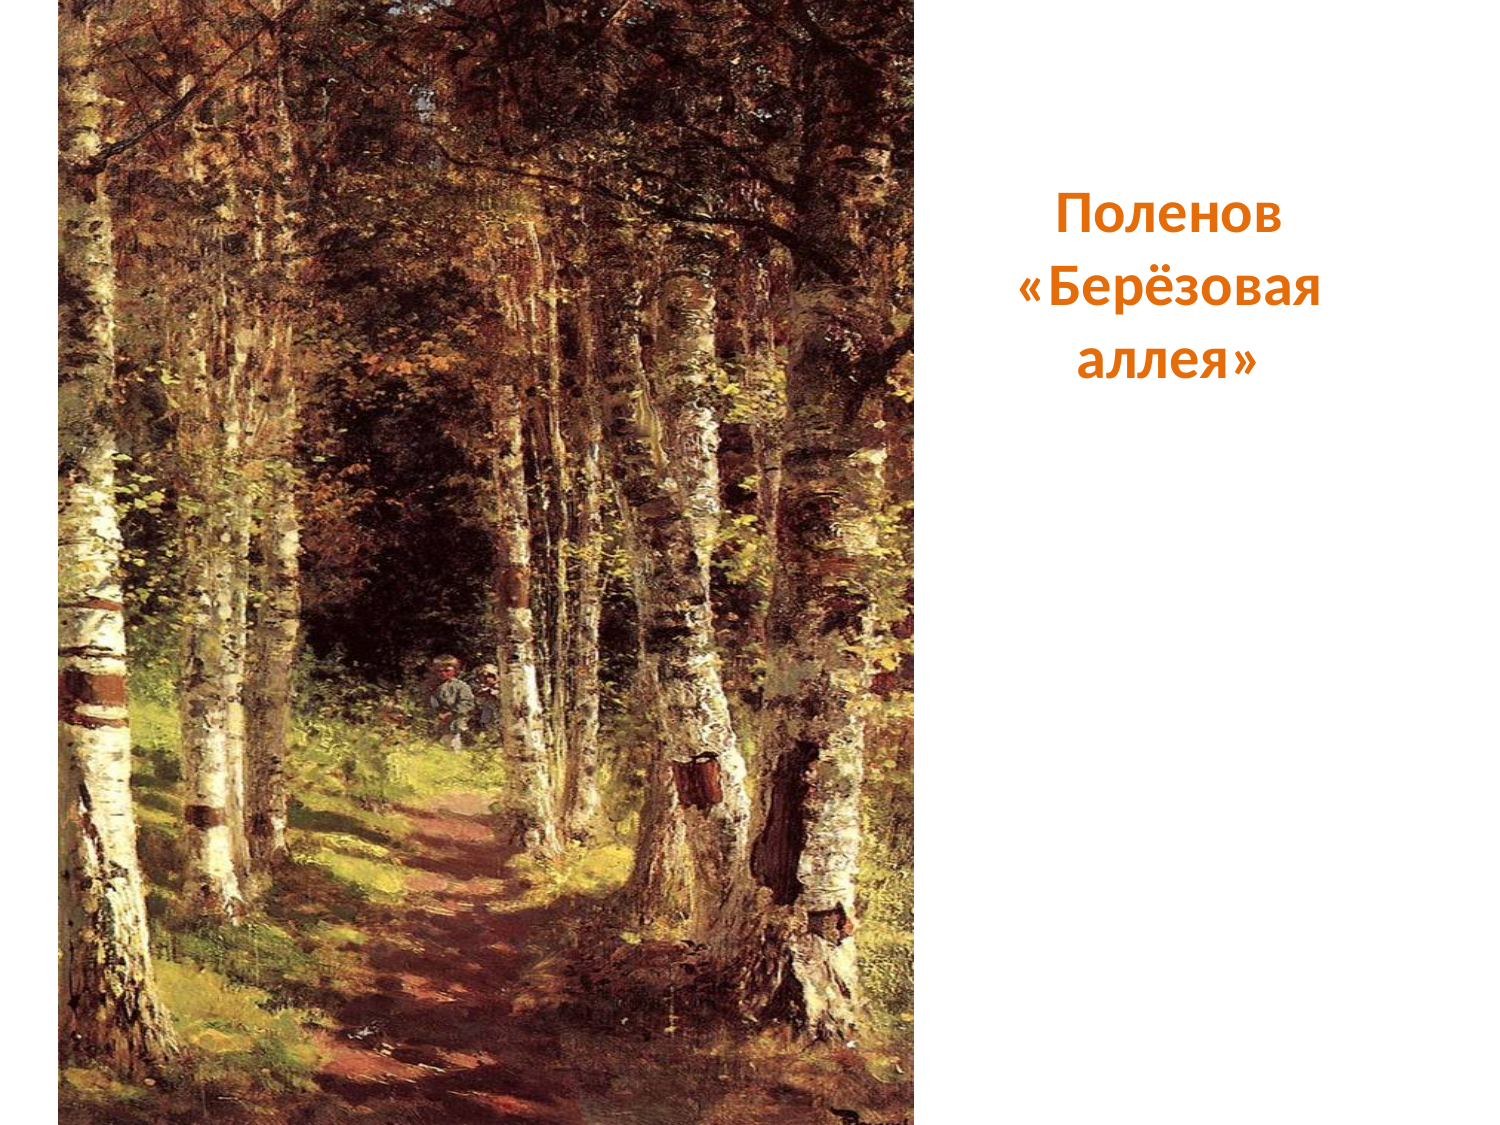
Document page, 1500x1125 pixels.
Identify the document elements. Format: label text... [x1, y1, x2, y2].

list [58, 0, 915, 1125]
title Поленов «Берёзовая аллея» [919, 164, 1425, 399]
